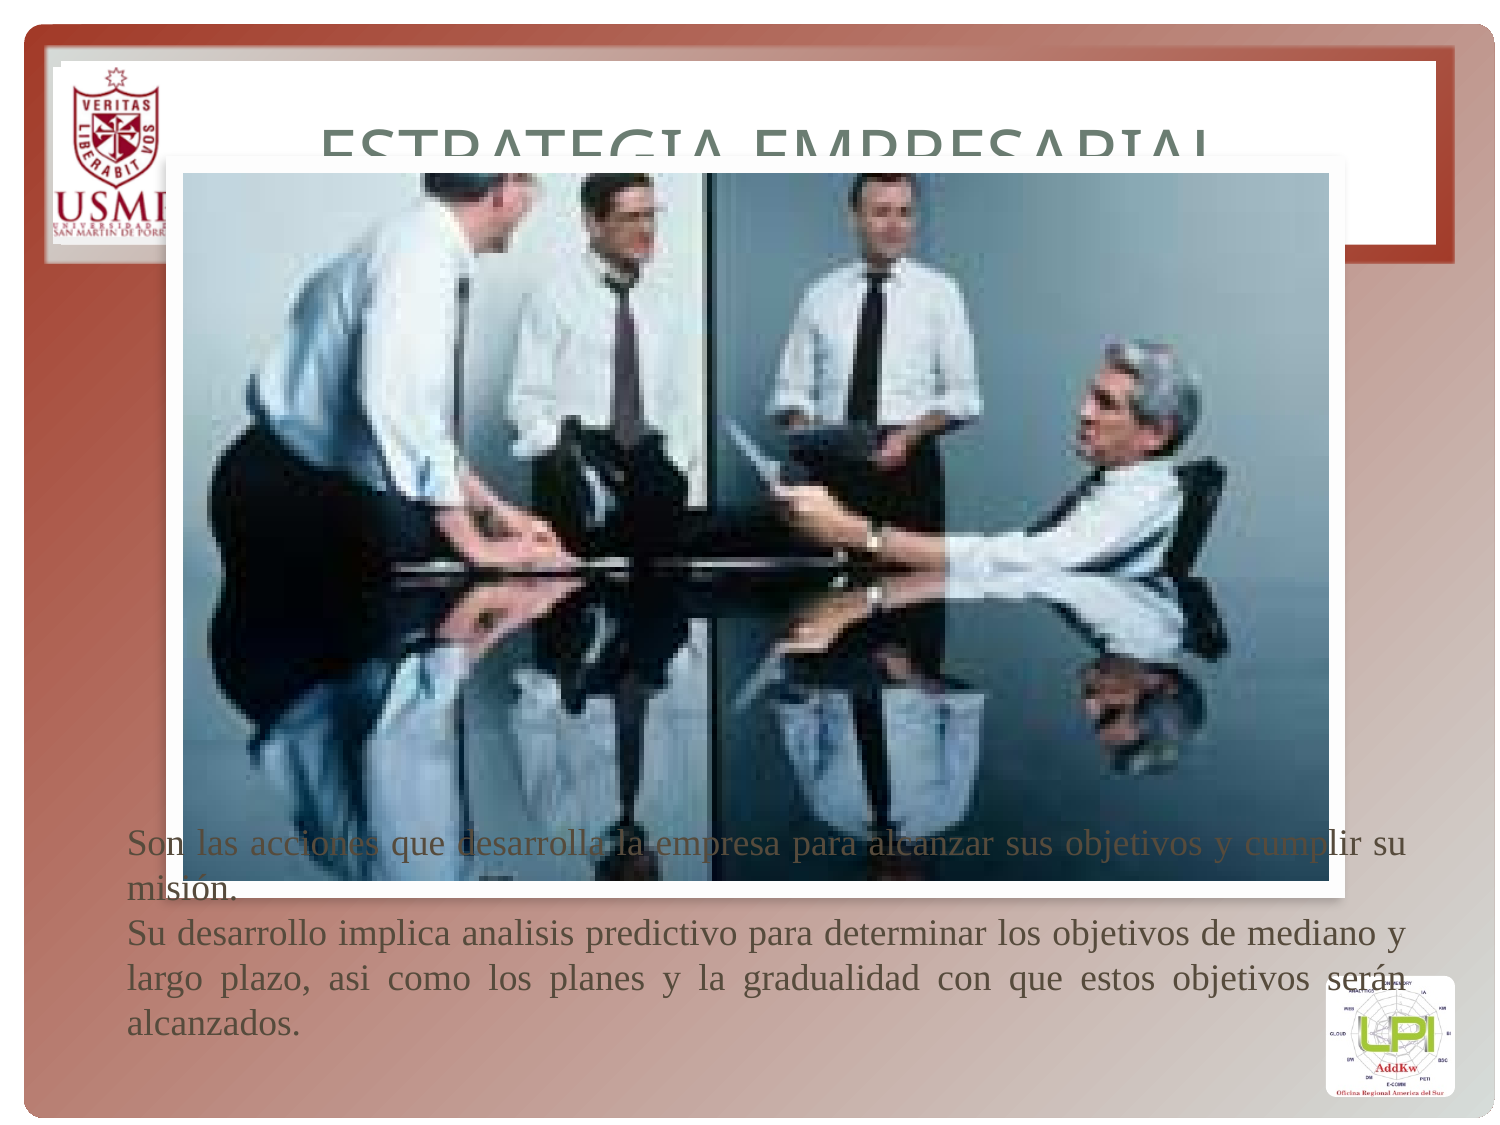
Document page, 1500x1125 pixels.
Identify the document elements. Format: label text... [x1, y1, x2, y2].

picture [182, 172, 1329, 882]
text_box Son las acciones que desarrolla la empresa para alcanzar sus objetivos y cumplir su misión. Su desarrollo implica analisis predictivo para determinar los objetivos de mediano y largo plazo, asi como los planes y la gradualidad con que estos objetivos serán alcanzados. [112, 810, 1424, 1051]
picture [53, 67, 180, 244]
text_box ESTRATEGIA EMPRESARIAL [206, 78, 1341, 156]
picture [1325, 975, 1455, 1097]
